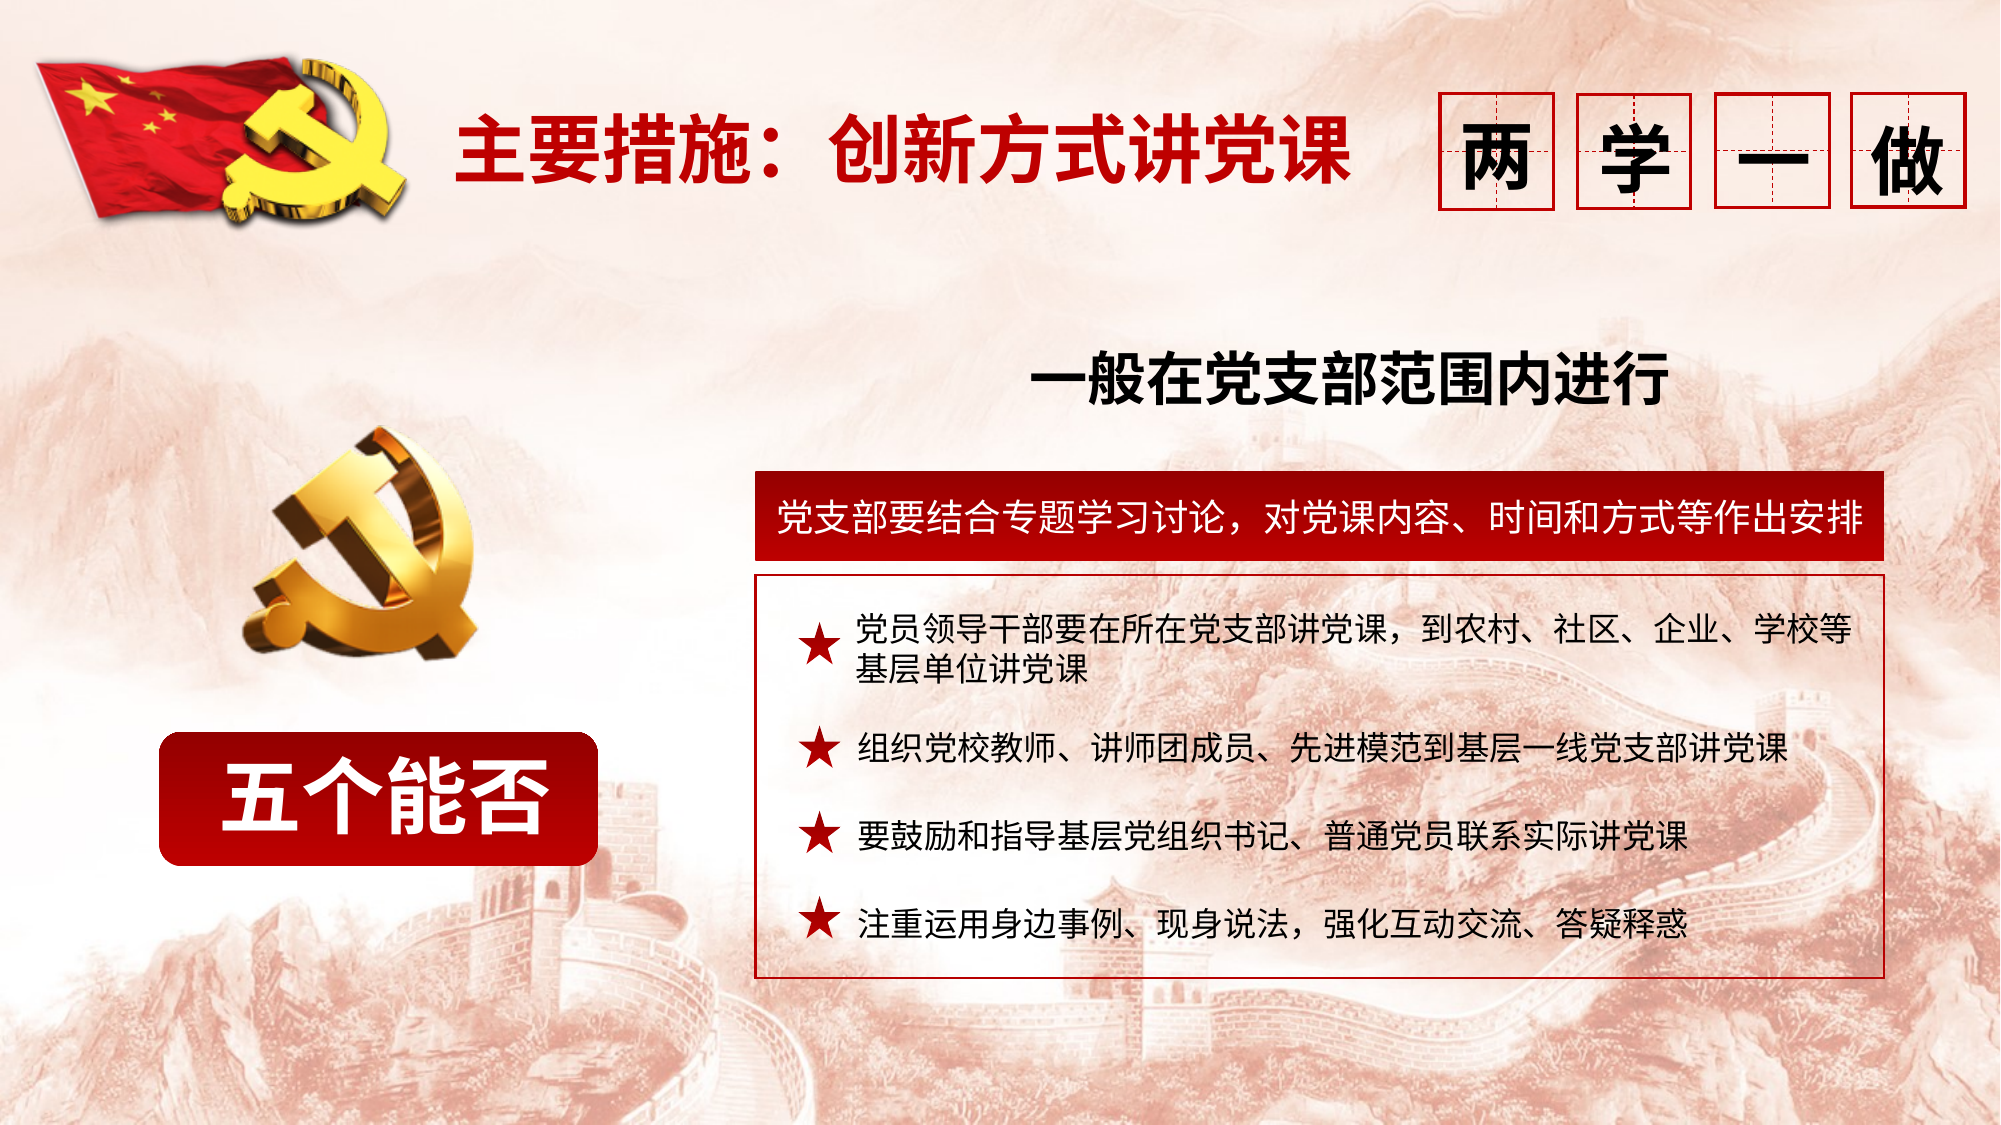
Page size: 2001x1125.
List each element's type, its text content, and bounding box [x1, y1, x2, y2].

text_box 注重运用身边事例、现身说法，强化互动交流、答疑释惑 [842, 896, 1897, 951]
text_box [795, 807, 844, 856]
text_box 主要措施：创新方式讲党课 [438, 94, 1387, 197]
text_box [754, 574, 1885, 979]
text_box [795, 618, 844, 668]
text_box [29, 49, 414, 235]
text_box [1851, 93, 1966, 208]
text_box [755, 471, 1884, 561]
text_box [795, 721, 844, 771]
text_box [795, 892, 844, 942]
text_box 党员领导干部要在所在党支部讲党课，到农村、社区、企业、学校等基层单位讲党课 [840, 600, 1884, 696]
text_box 组织党校教师、讲师团成员、先进模范到基层一线党支部讲党课 [842, 719, 1858, 775]
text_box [1577, 94, 1691, 209]
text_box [1715, 93, 1830, 208]
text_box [1440, 93, 1554, 210]
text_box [159, 731, 598, 867]
text_box 要鼓励和指导基层党组织书记、普通党员联系实际讲党课 [842, 807, 1897, 863]
text_box 一般在党支部范围内进行 [1014, 335, 1686, 420]
picture [0, 0, 2001, 1125]
